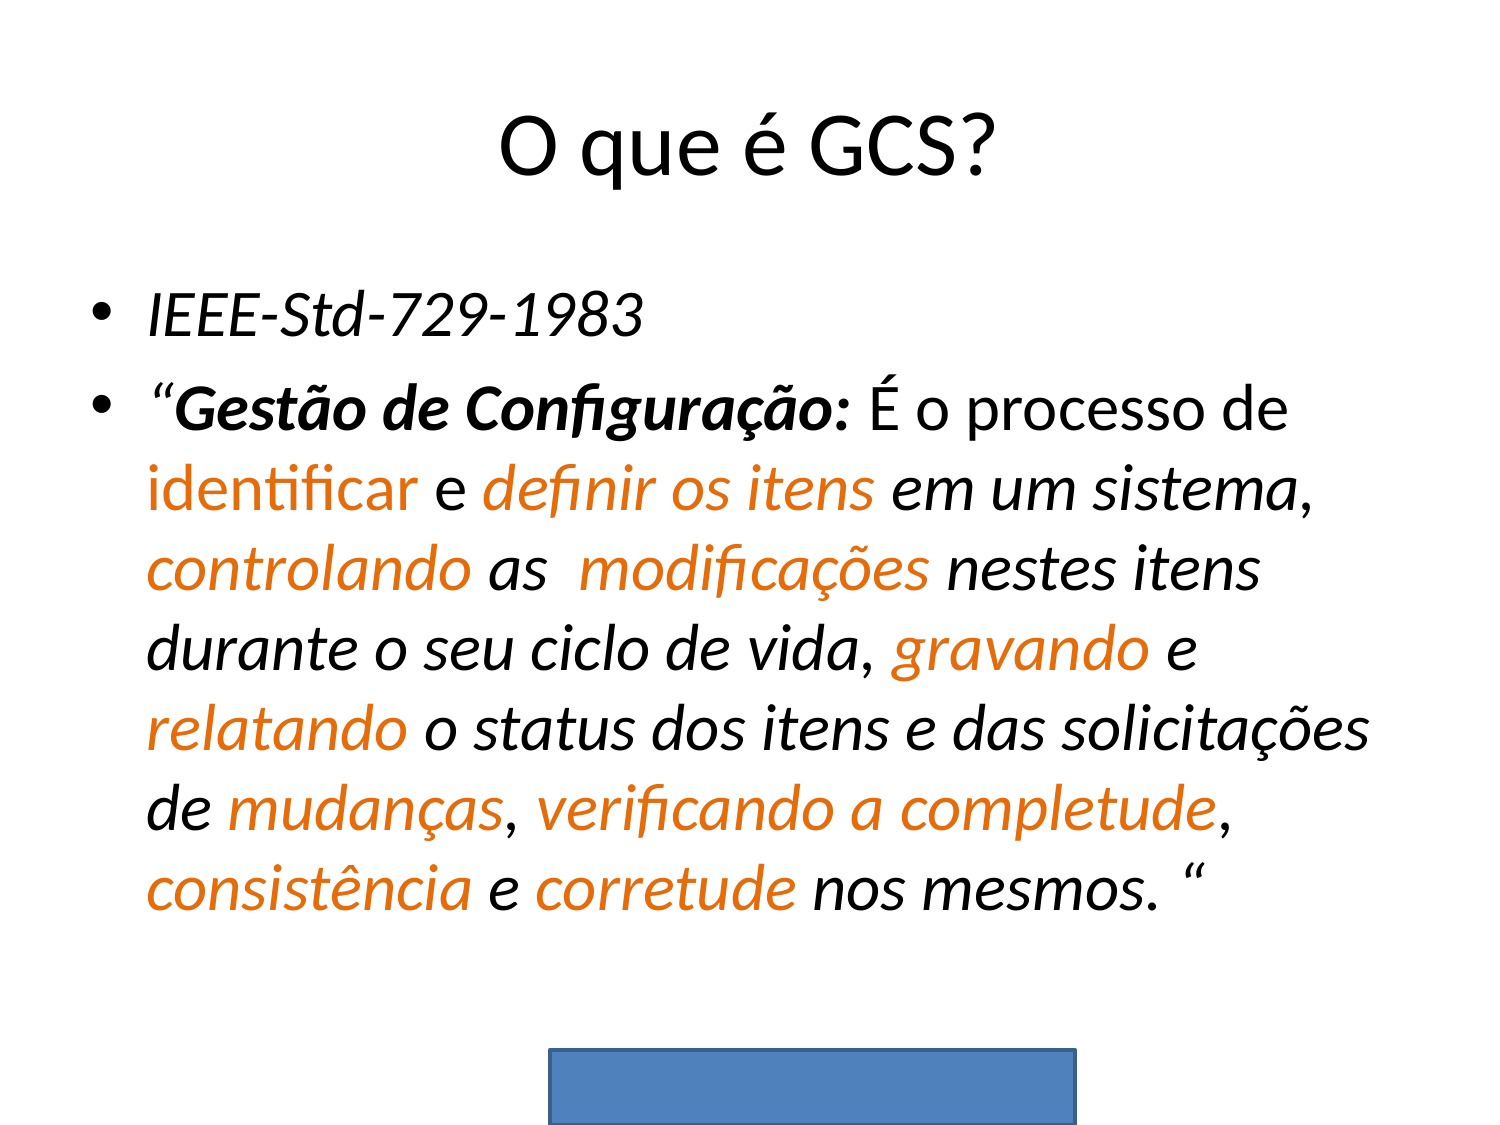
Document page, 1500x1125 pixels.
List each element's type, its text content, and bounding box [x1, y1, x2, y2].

text_box [548, 1048, 1077, 1125]
title O que é GCS? [75, 45, 1425, 233]
list IEEE-Std-729-1983 “Gestão de Configuração: É o processo de identificar e definir os itens em um sistema, controlando as modificações nestes itens durante o seu ciclo de vida, gravando e relatando o status dos itens e das solicitações de mudanças, verificando a completude, consistência e corretude nos mesmos. “ [75, 262, 1425, 1005]
